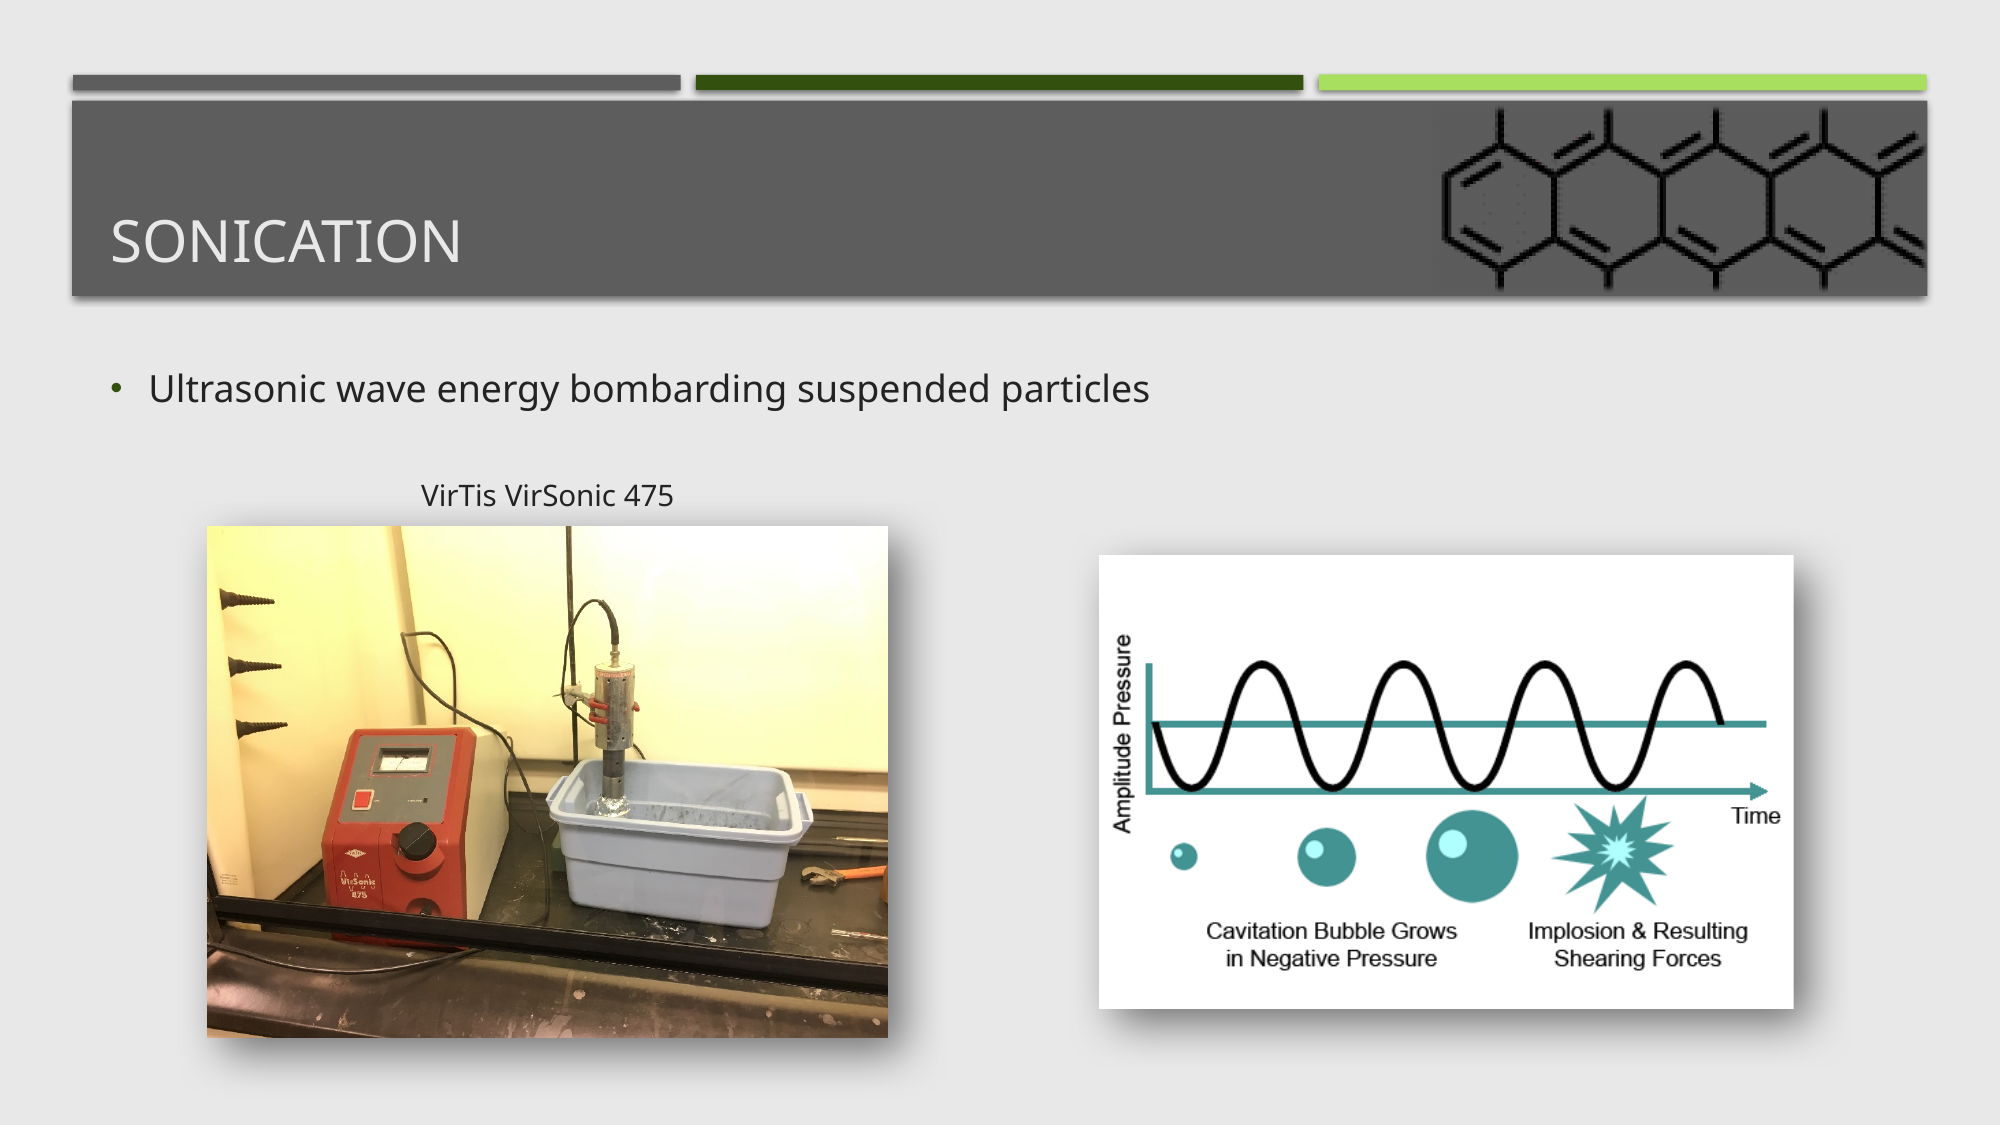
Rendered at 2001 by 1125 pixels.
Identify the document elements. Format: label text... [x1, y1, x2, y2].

text_box VirTis VirSonic 475 [374, 469, 722, 524]
picture [1098, 555, 1794, 1009]
picture [206, 526, 889, 1038]
title Sonication [95, 115, 1425, 282]
list Ultrasonic wave energy bombarding suspended particles [95, 357, 1905, 962]
picture [1431, 104, 1929, 294]
